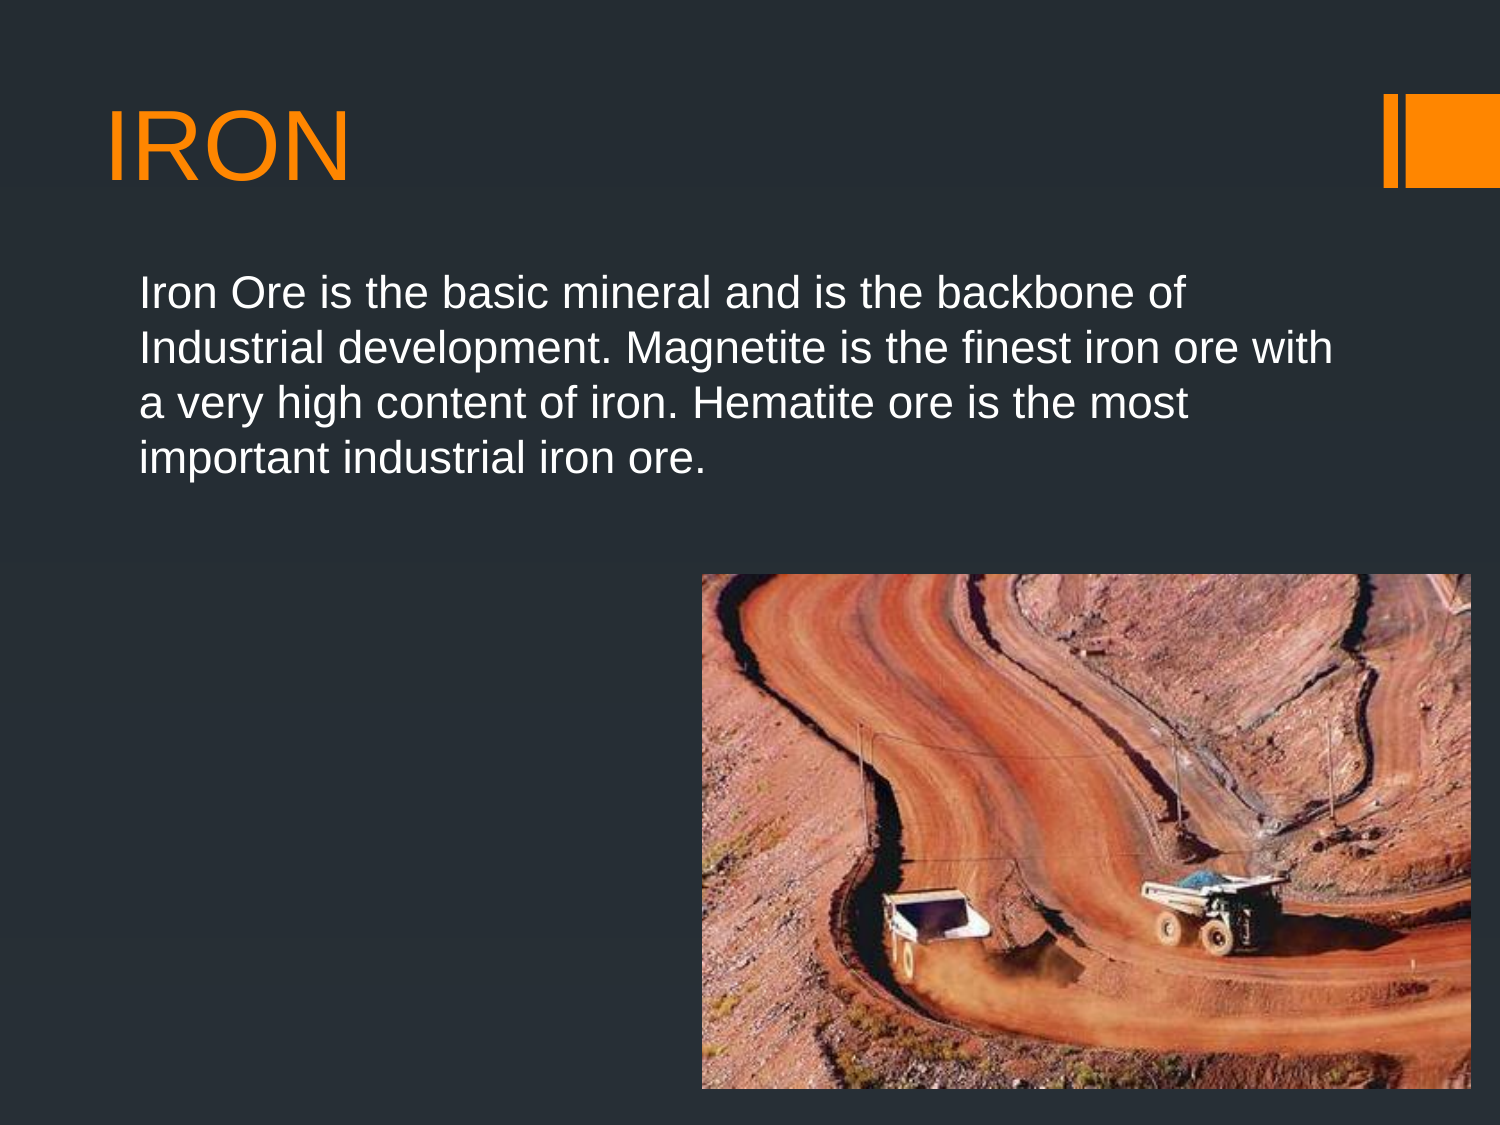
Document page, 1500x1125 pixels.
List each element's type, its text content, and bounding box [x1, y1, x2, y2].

picture [702, 573, 1472, 1089]
title IRON [88, 66, 1364, 209]
subtitle Iron Ore is the basic mineral and is the backbone of Industrial development. Magnetite is the finest iron ore with a very high content of iron. Hematite ore is the most important industrial iron ore. [123, 255, 1365, 925]
